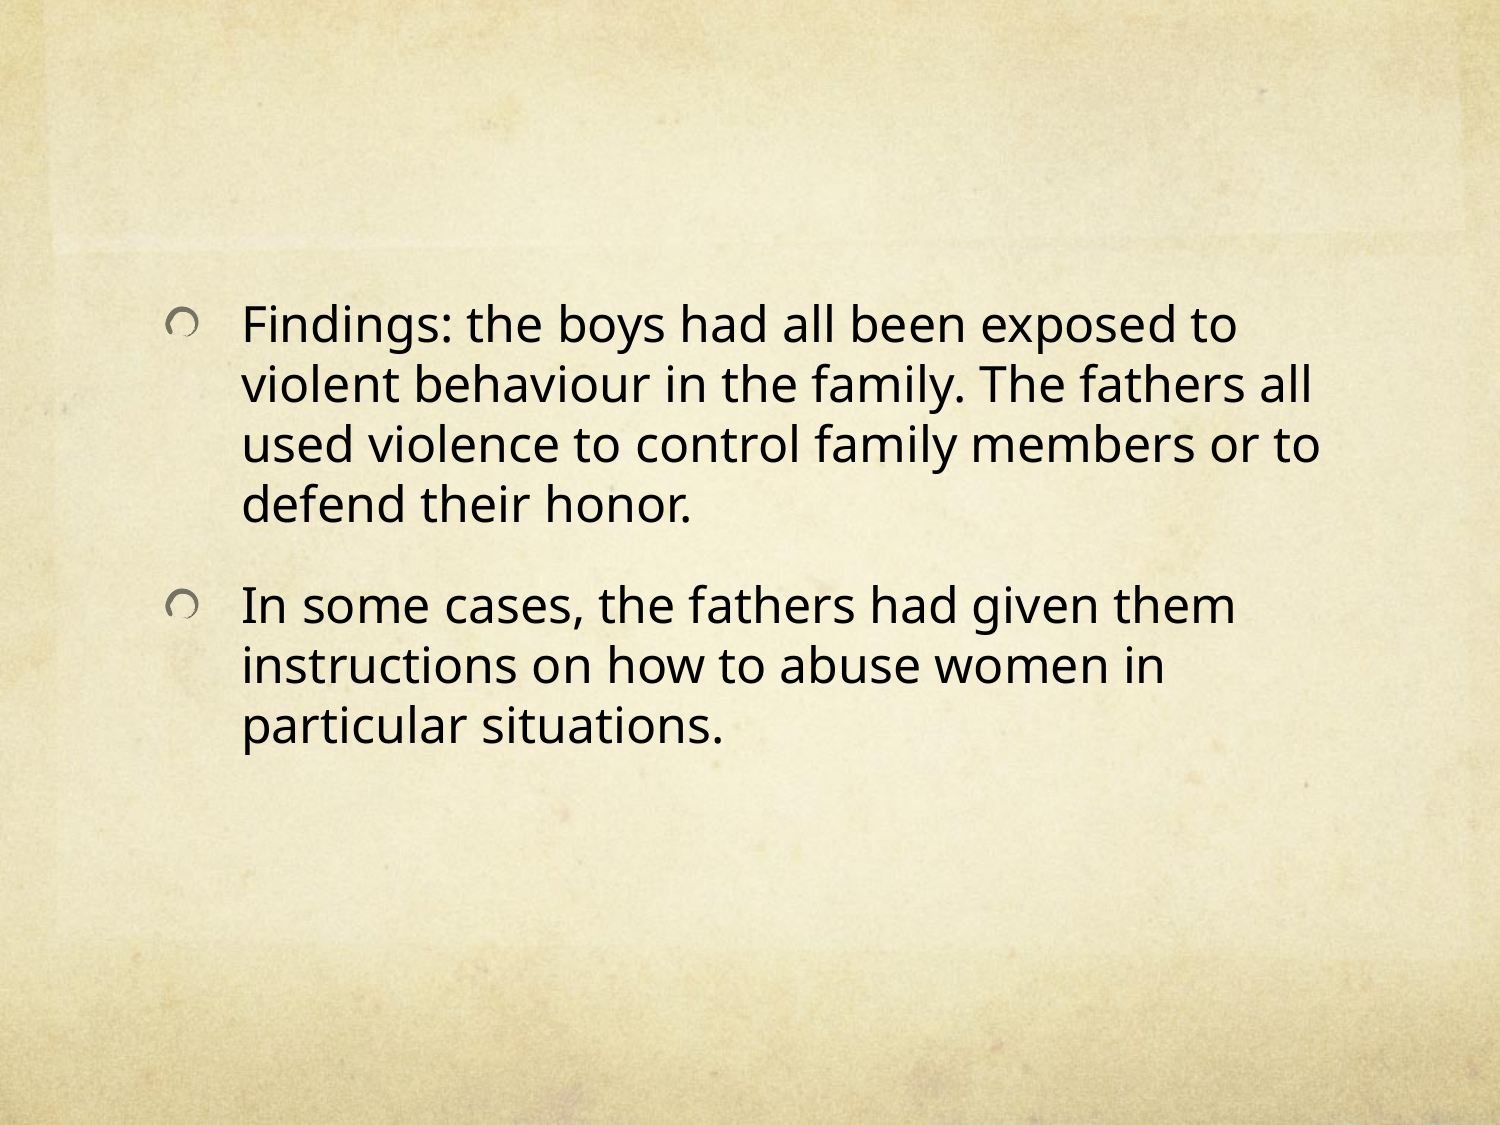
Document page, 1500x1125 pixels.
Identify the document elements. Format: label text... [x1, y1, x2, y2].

list Findings: the boys had all been exposed to violent behaviour in the family. The fathers all used violence to control family members or to defend their honor. In some cases, the fathers had given them instructions on how to abuse women in particular situations. [150, 284, 1350, 950]
picture [0, 0, 1500, 1125]
